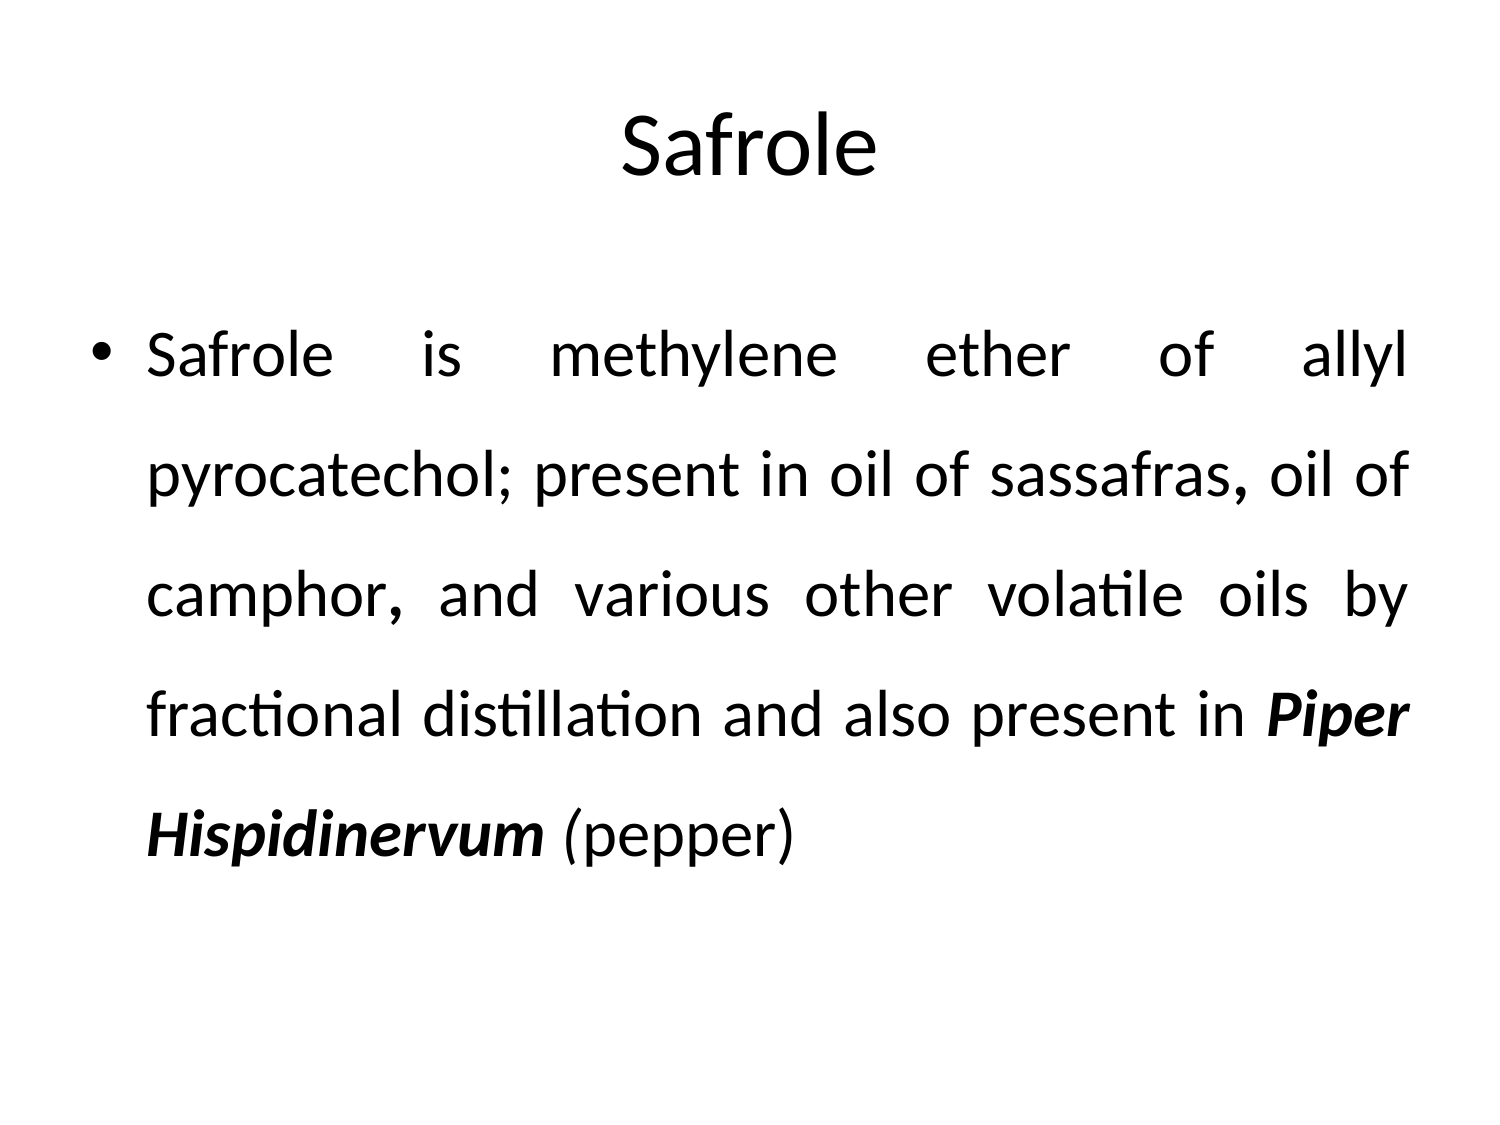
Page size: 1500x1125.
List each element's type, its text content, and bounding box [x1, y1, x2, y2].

list Safrole is methylene ether of allyl pyrocatechol; present in oil of sassafras, oil of camphor, and various other volatile oils by fractional distillation and also present in Piper Hispidinervum (pepper) [75, 262, 1425, 1005]
title Safrole [75, 45, 1425, 233]
